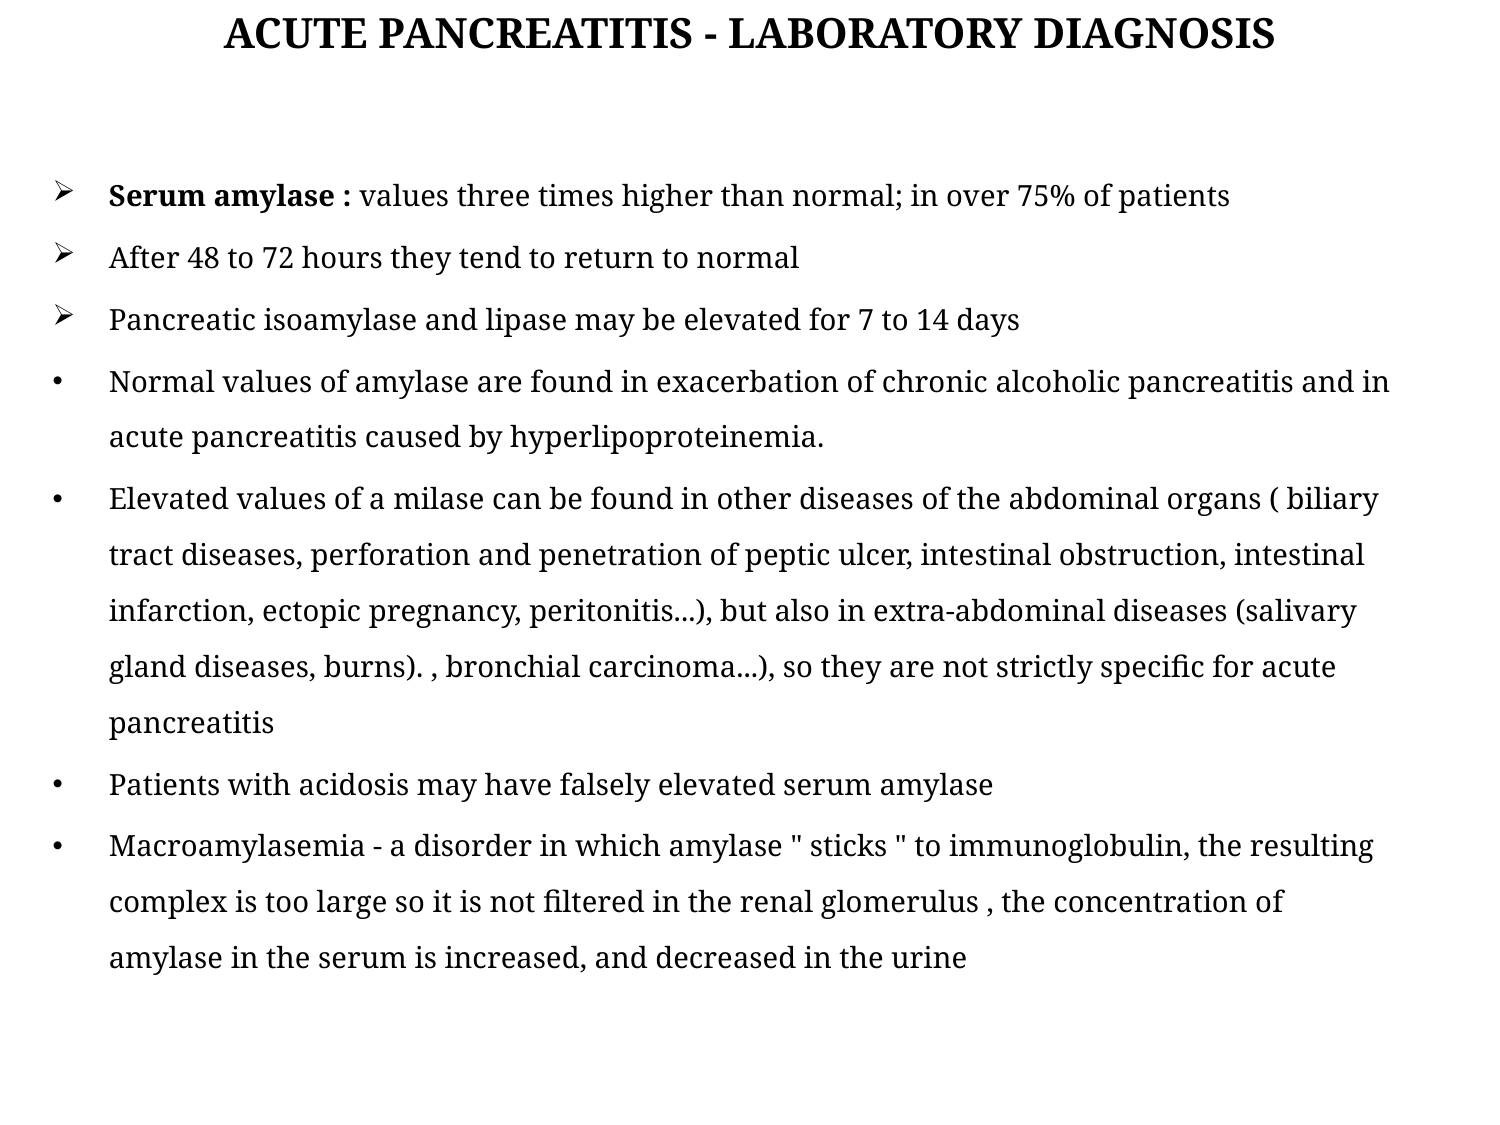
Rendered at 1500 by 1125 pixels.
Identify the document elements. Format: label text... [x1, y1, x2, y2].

text_box ACUTE PANCREATITIS - LABORATORY DIAGNOSIS [0, 0, 1500, 63]
list Serum amylase : values three times higher than normal; in over 75% of patients After 48 to 72 hours they tend to return to normal Pancreatic isoamylase and lipase may be elevated for 7 to 14 days Normal values of amylase are found in exacerbation of chronic alcoholic pancreatitis and in acute pancreatitis caused by hyperlipoproteinemia. Elevated values of a milase can be found in other diseases of the abdominal organs ( biliary tract diseases, perforation and penetration of peptic ulcer, intestinal obstruction, intestinal infarction, ectopic pregnancy, peritonitis...), but also in extra-abdominal diseases (salivary gland diseases, burns). , bronchial carcinoma...), so they are not strictly specific for acute pancreatitis Patients with acidosis may have falsely elevated serum amylase Macroamylasemia - a disorder in which amylase " sticks " to immunoglobulin, the resulting complex is too large so it is not filtered in the renal glomerulus , the concentration of amylase in the serum is increased, and decreased in the urine [37, 149, 1415, 892]
